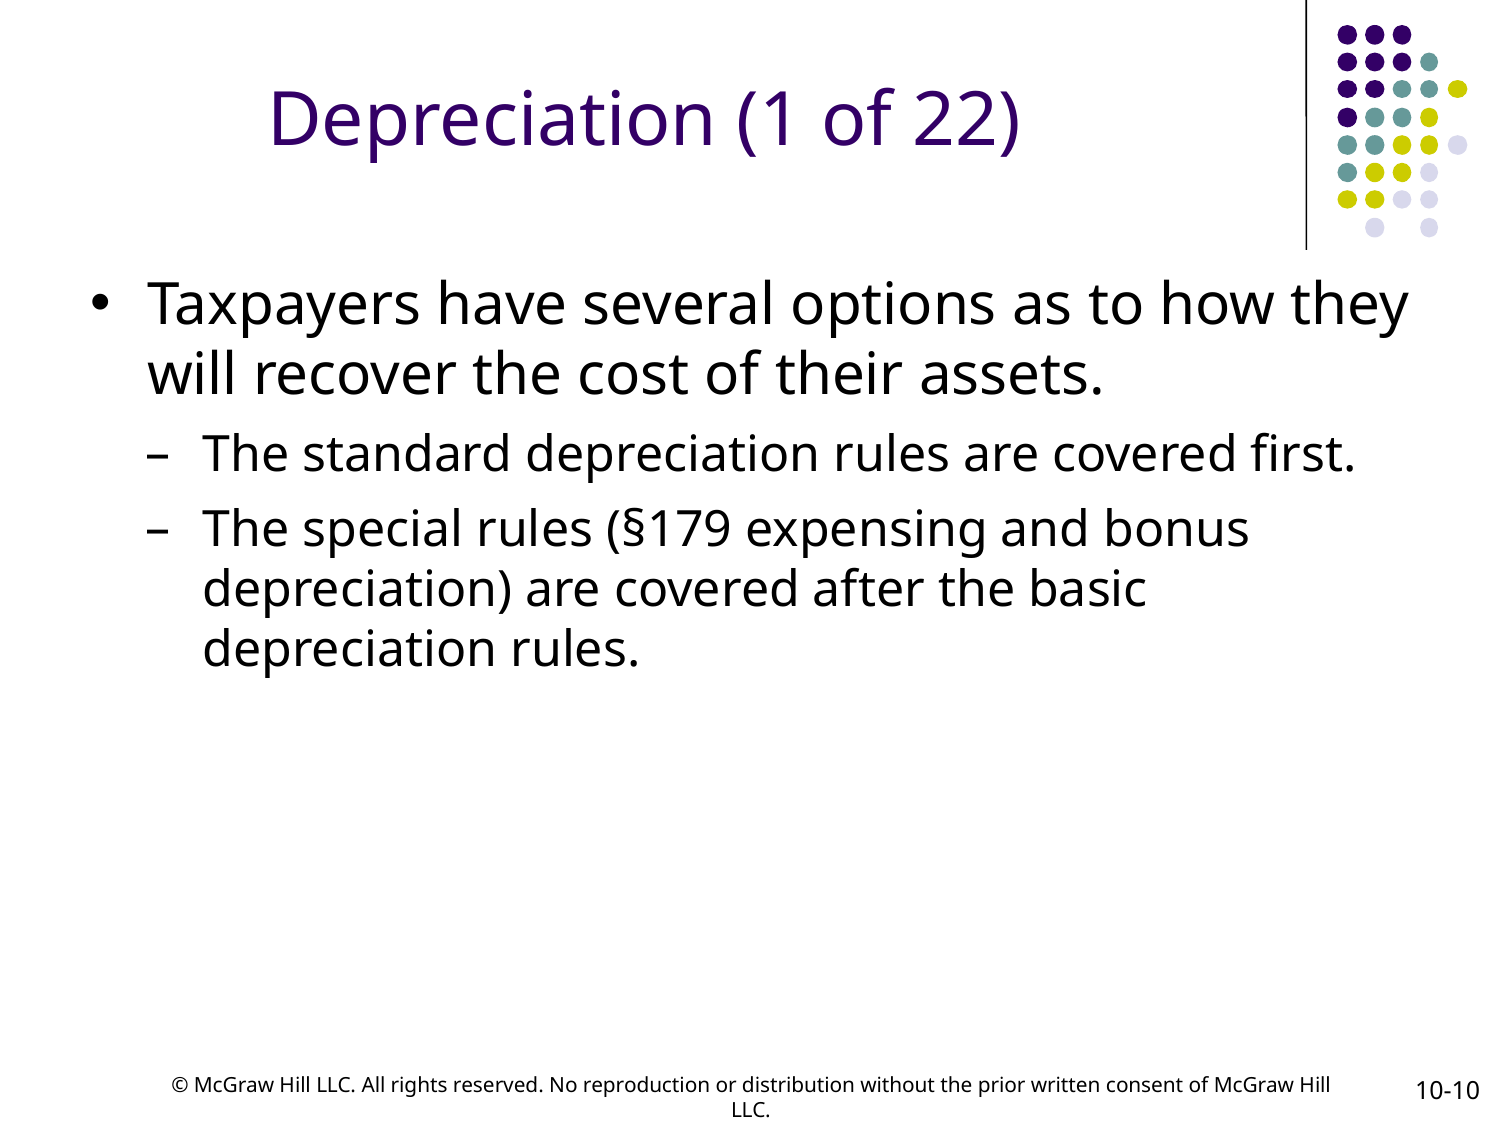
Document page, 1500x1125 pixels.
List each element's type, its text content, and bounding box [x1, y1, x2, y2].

slide_number 10-10 [1345, 1061, 1496, 1122]
title Depreciation (1 of 22) [32, 8, 1275, 234]
list Taxpayers have several options as to how they will recover the cost of their assets. The standard depreciation rules are covered first. The special rules (§179 expensing and bonus depreciation) are covered after the basic depreciation rules. [75, 259, 1425, 1062]
